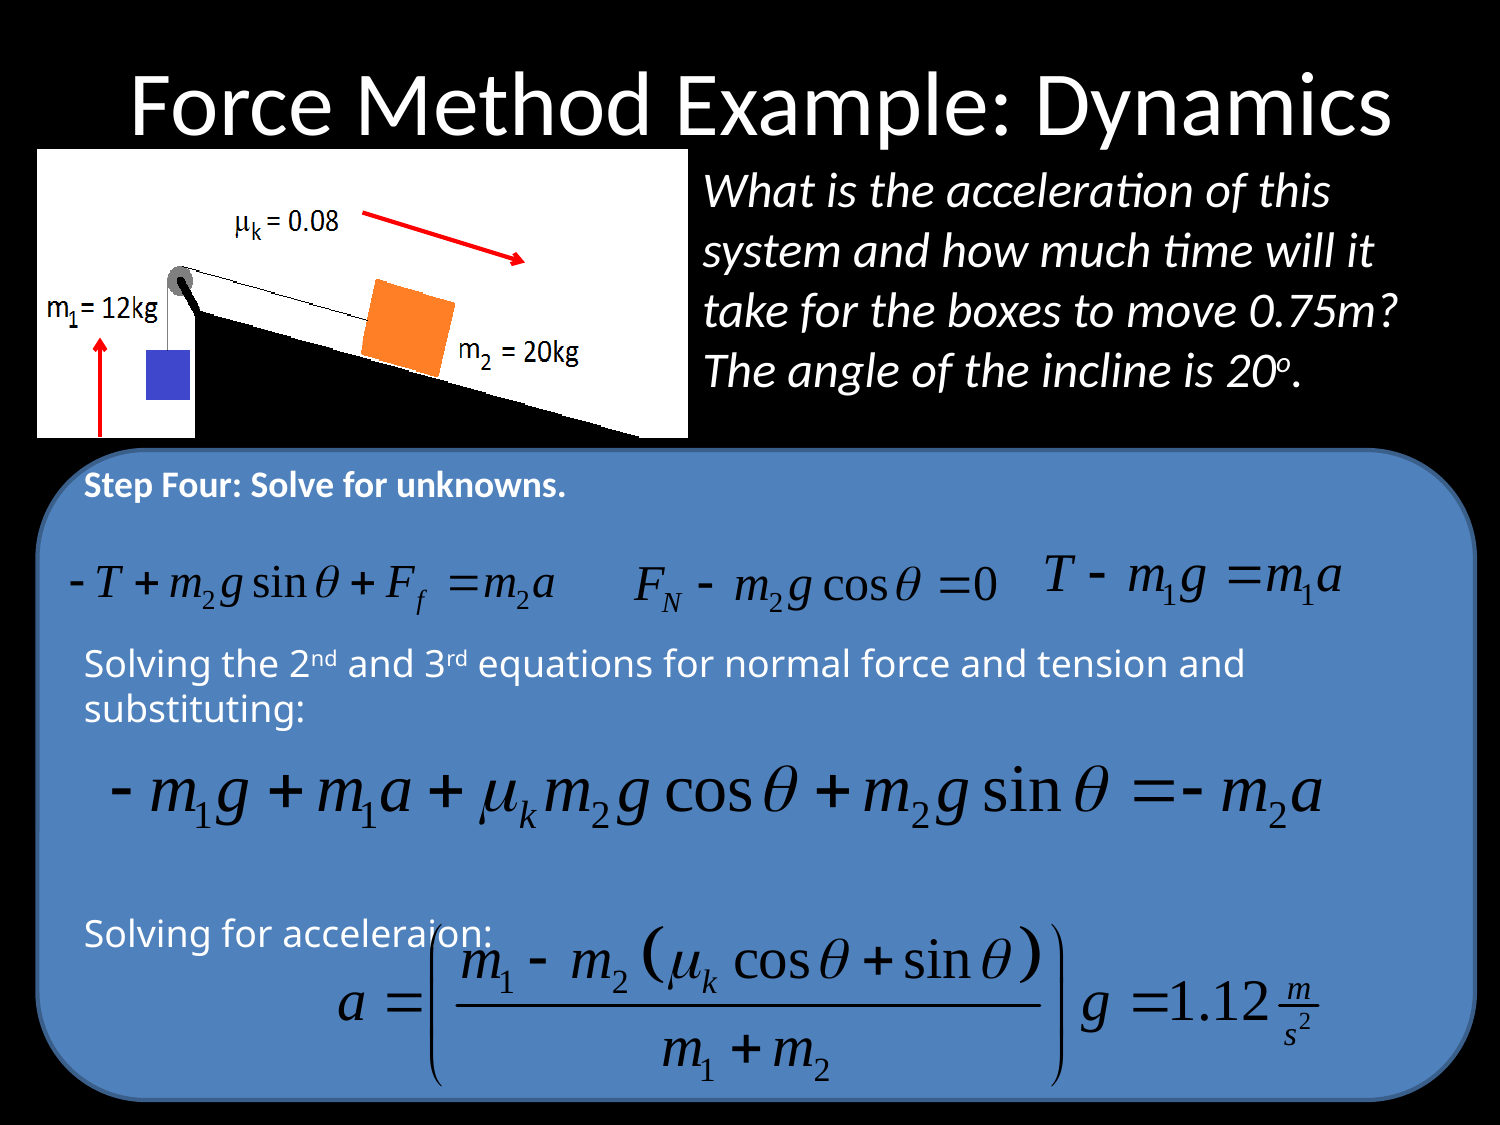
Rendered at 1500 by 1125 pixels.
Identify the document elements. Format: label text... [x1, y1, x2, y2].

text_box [624, 549, 1009, 626]
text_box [99, 742, 1338, 846]
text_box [62, 549, 565, 626]
title Force Method Example: Dynamics [87, 4, 1438, 149]
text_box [327, 912, 1330, 1100]
picture [37, 149, 688, 438]
text_box Step Four: Solve for unknowns. Solving the 2nd and 3rd equations for normal force and tension and substituting: Solving for acceleraion: [35, 447, 1478, 1103]
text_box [1037, 537, 1355, 620]
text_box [362, 212, 526, 263]
text_box What is the acceleration of this system and how much time will it take for the boxes to move 0.75m? The angle of the incline is 20o. [688, 149, 1450, 405]
